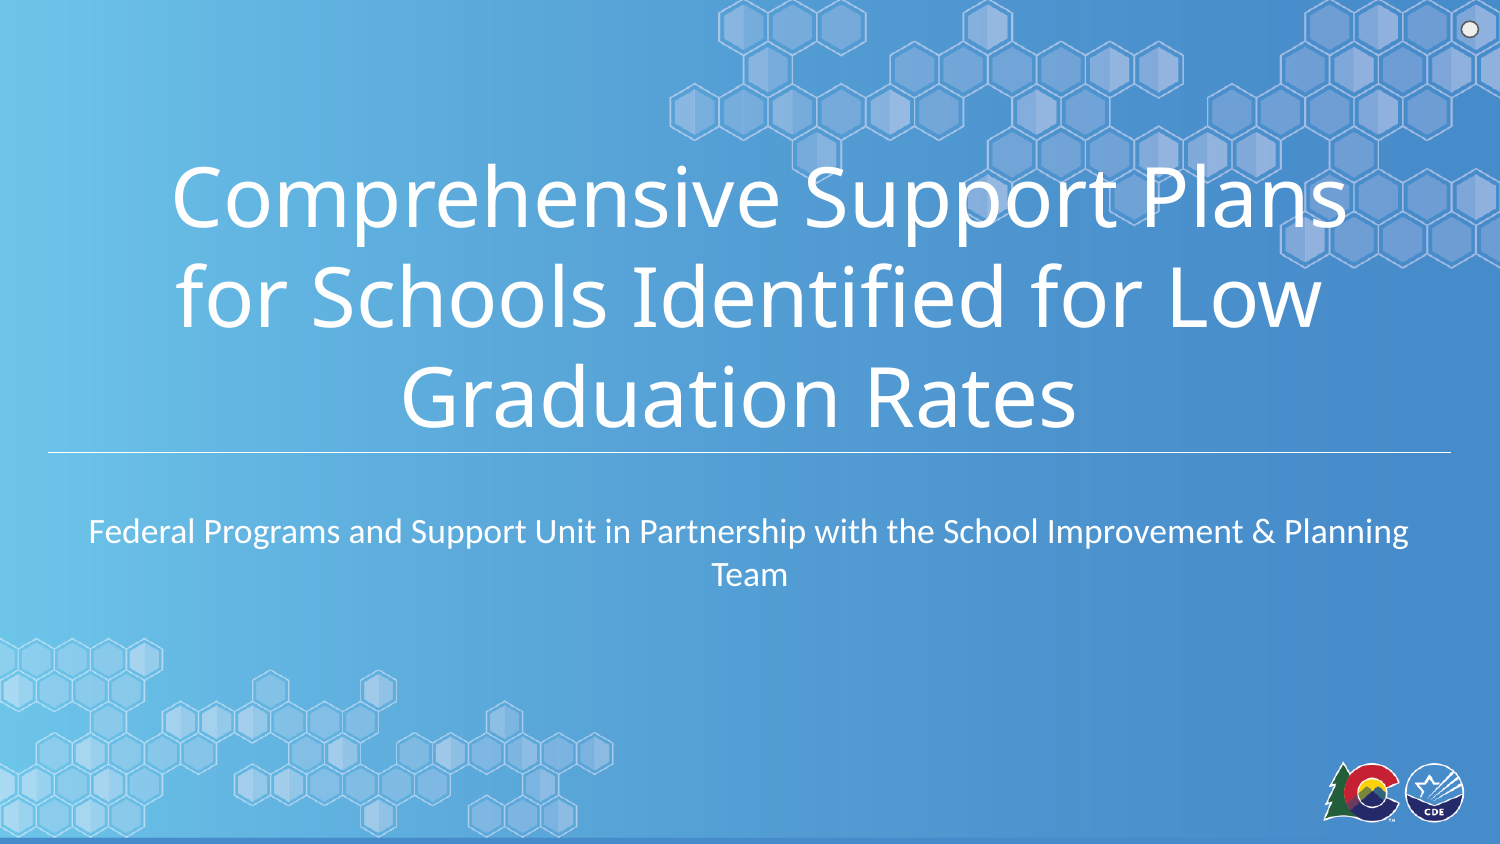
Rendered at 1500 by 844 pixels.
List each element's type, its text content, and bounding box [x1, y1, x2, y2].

subtitle Federal Programs and Support Unit in Partnership with the School Improvement & Planning Team [51, 464, 1449, 595]
picture [0, 0, 1500, 844]
title Comprehensive Support Plans for Schools Identified for Low Graduation Rates [51, 122, 1449, 452]
text_box [1461, 21, 1479, 38]
